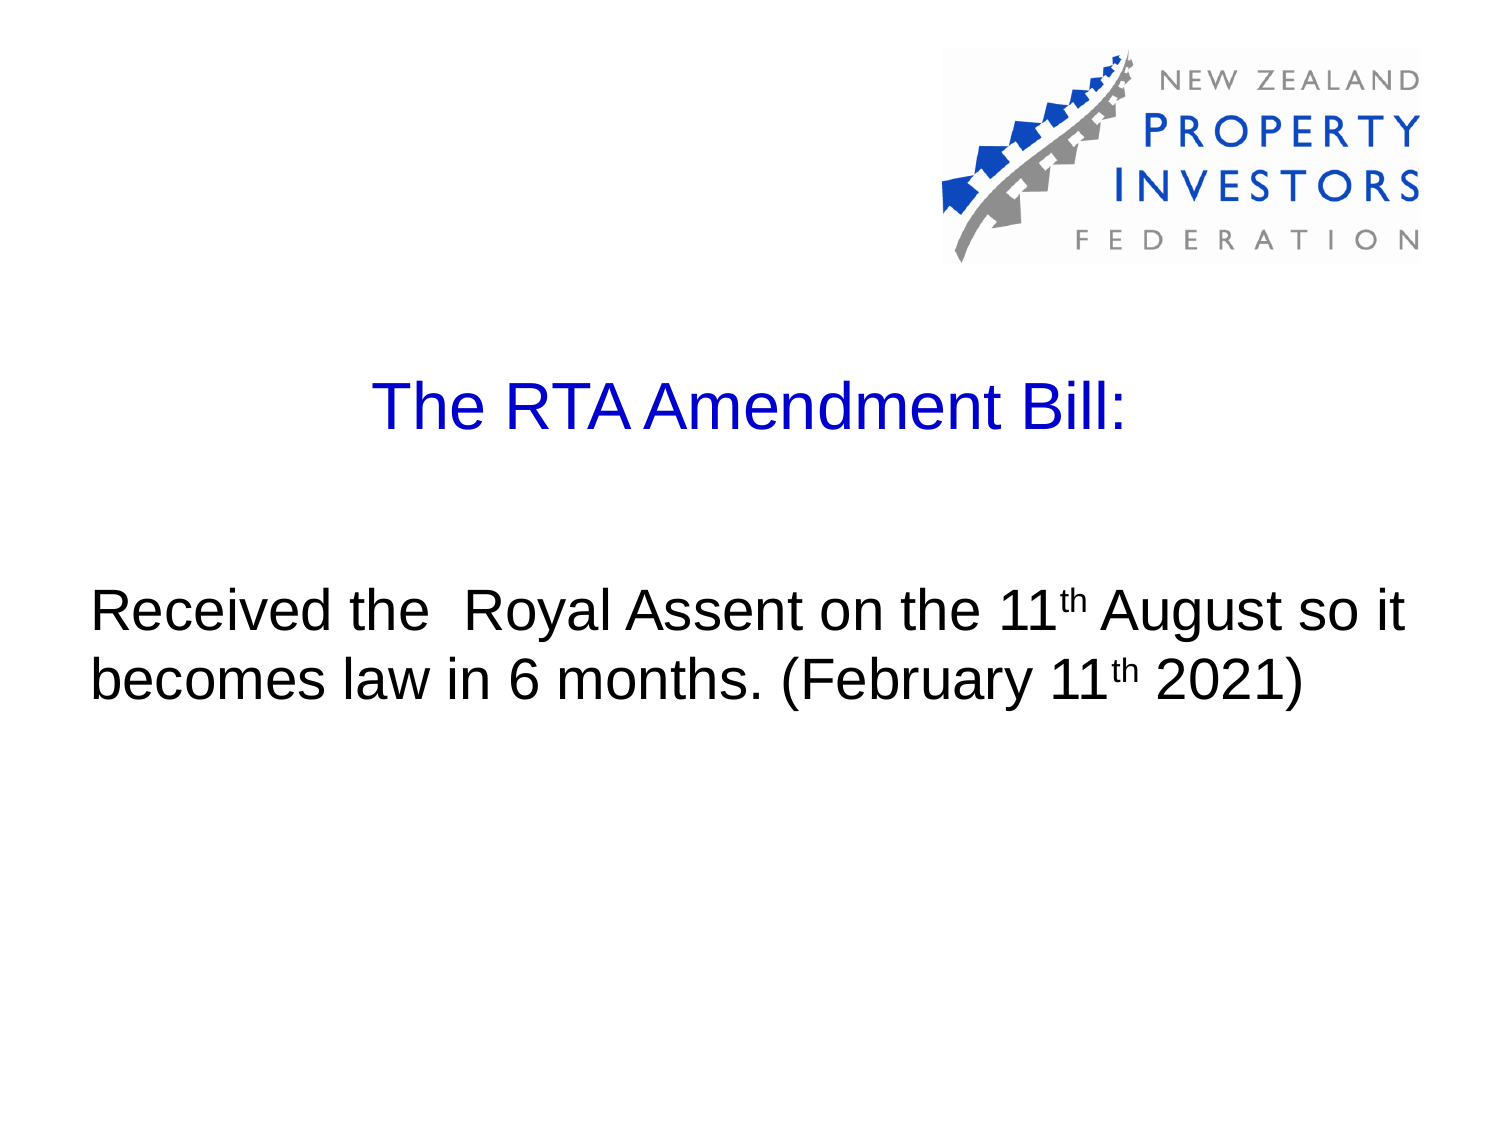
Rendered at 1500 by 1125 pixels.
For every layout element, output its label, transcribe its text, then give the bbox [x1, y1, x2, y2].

picture [941, 49, 1421, 263]
list The RTA Amendment Bill: Received the Royal Assent on the 11th August so it becomes law in 6 months. (February 11th 2021) [74, 262, 1426, 1006]
